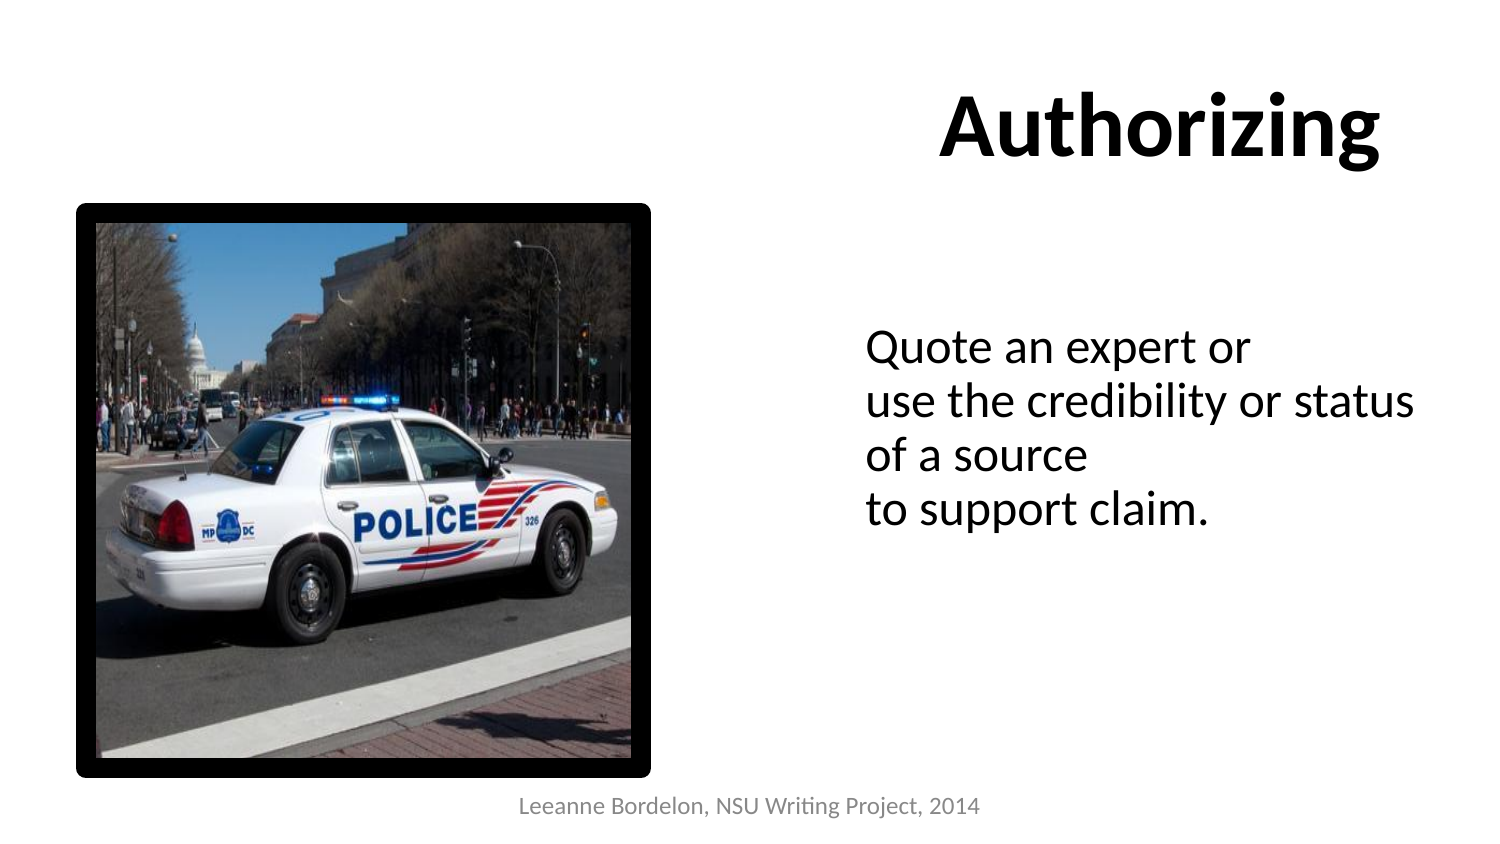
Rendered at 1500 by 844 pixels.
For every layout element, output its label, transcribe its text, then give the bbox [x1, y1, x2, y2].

text_box Quote an expert or use the credibility or status of a source to support claim. [850, 223, 1461, 730]
footer Leeanne Bordelon, NSU Writing Project, 2014 [496, 787, 1004, 822]
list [95, 222, 632, 759]
title Authorizing [69, 83, 1397, 170]
